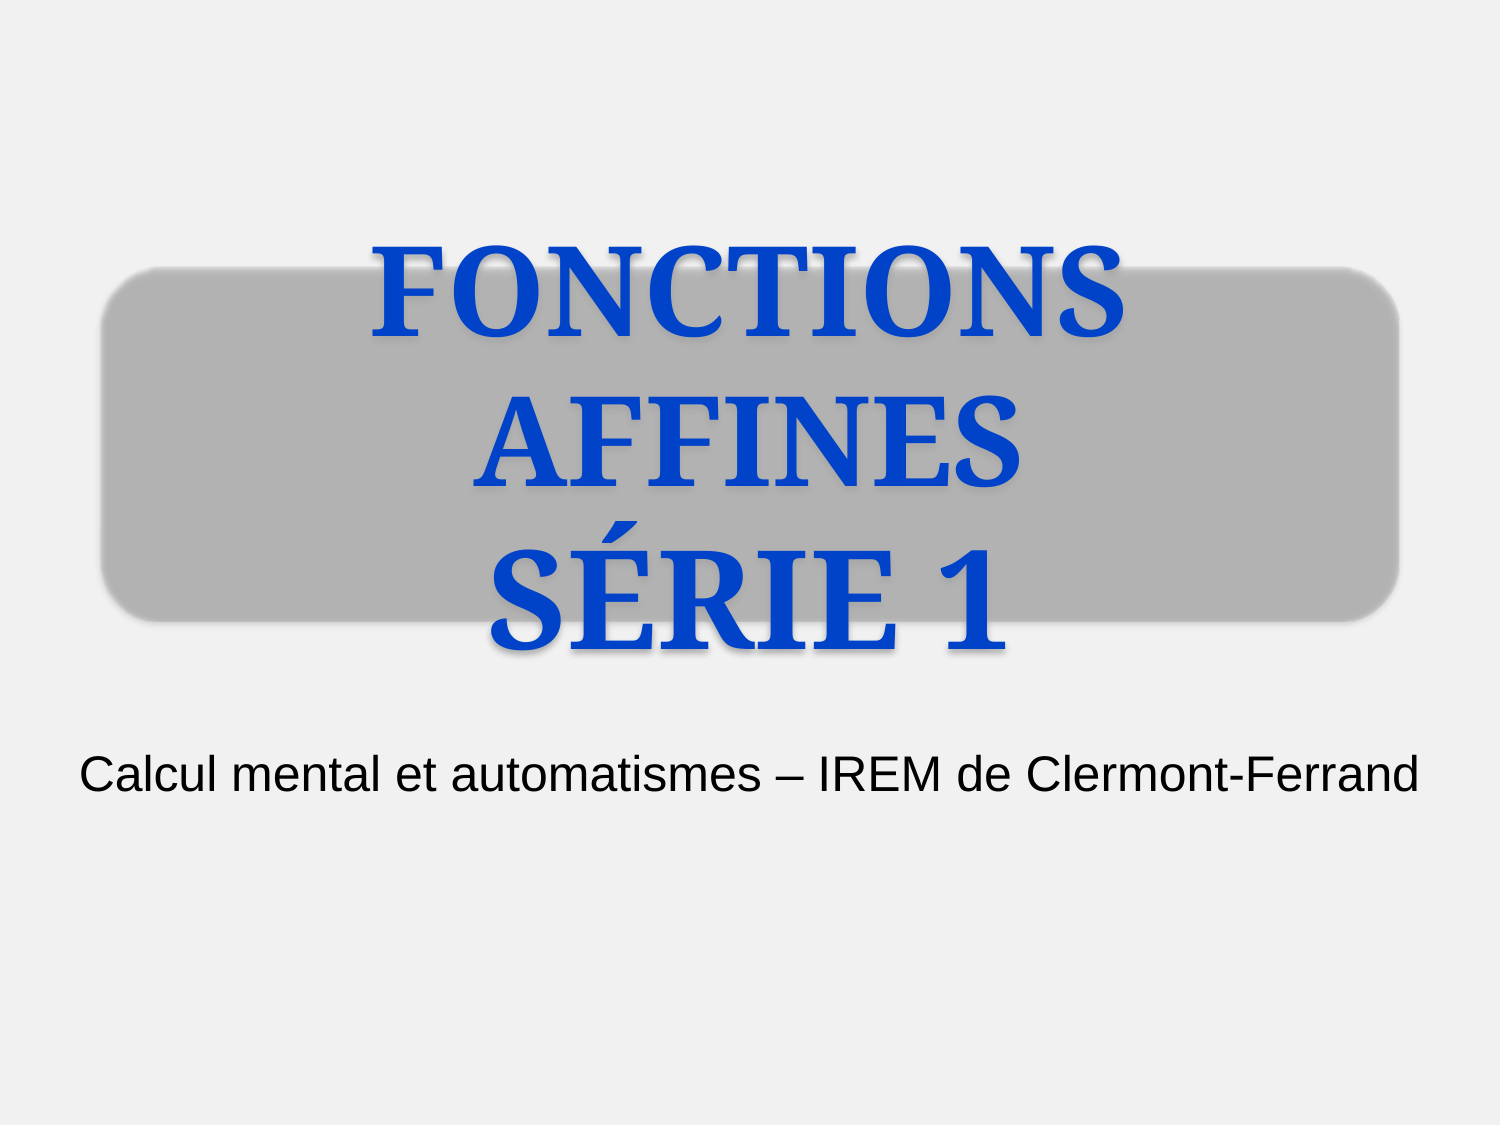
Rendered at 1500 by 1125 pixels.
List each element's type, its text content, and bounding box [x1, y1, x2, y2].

text_box Calcul mental et automatismes – IREM de Clermont-Ferrand [0, 661, 1500, 882]
text_box Fonctions affines Série 1 [104, 270, 1399, 620]
